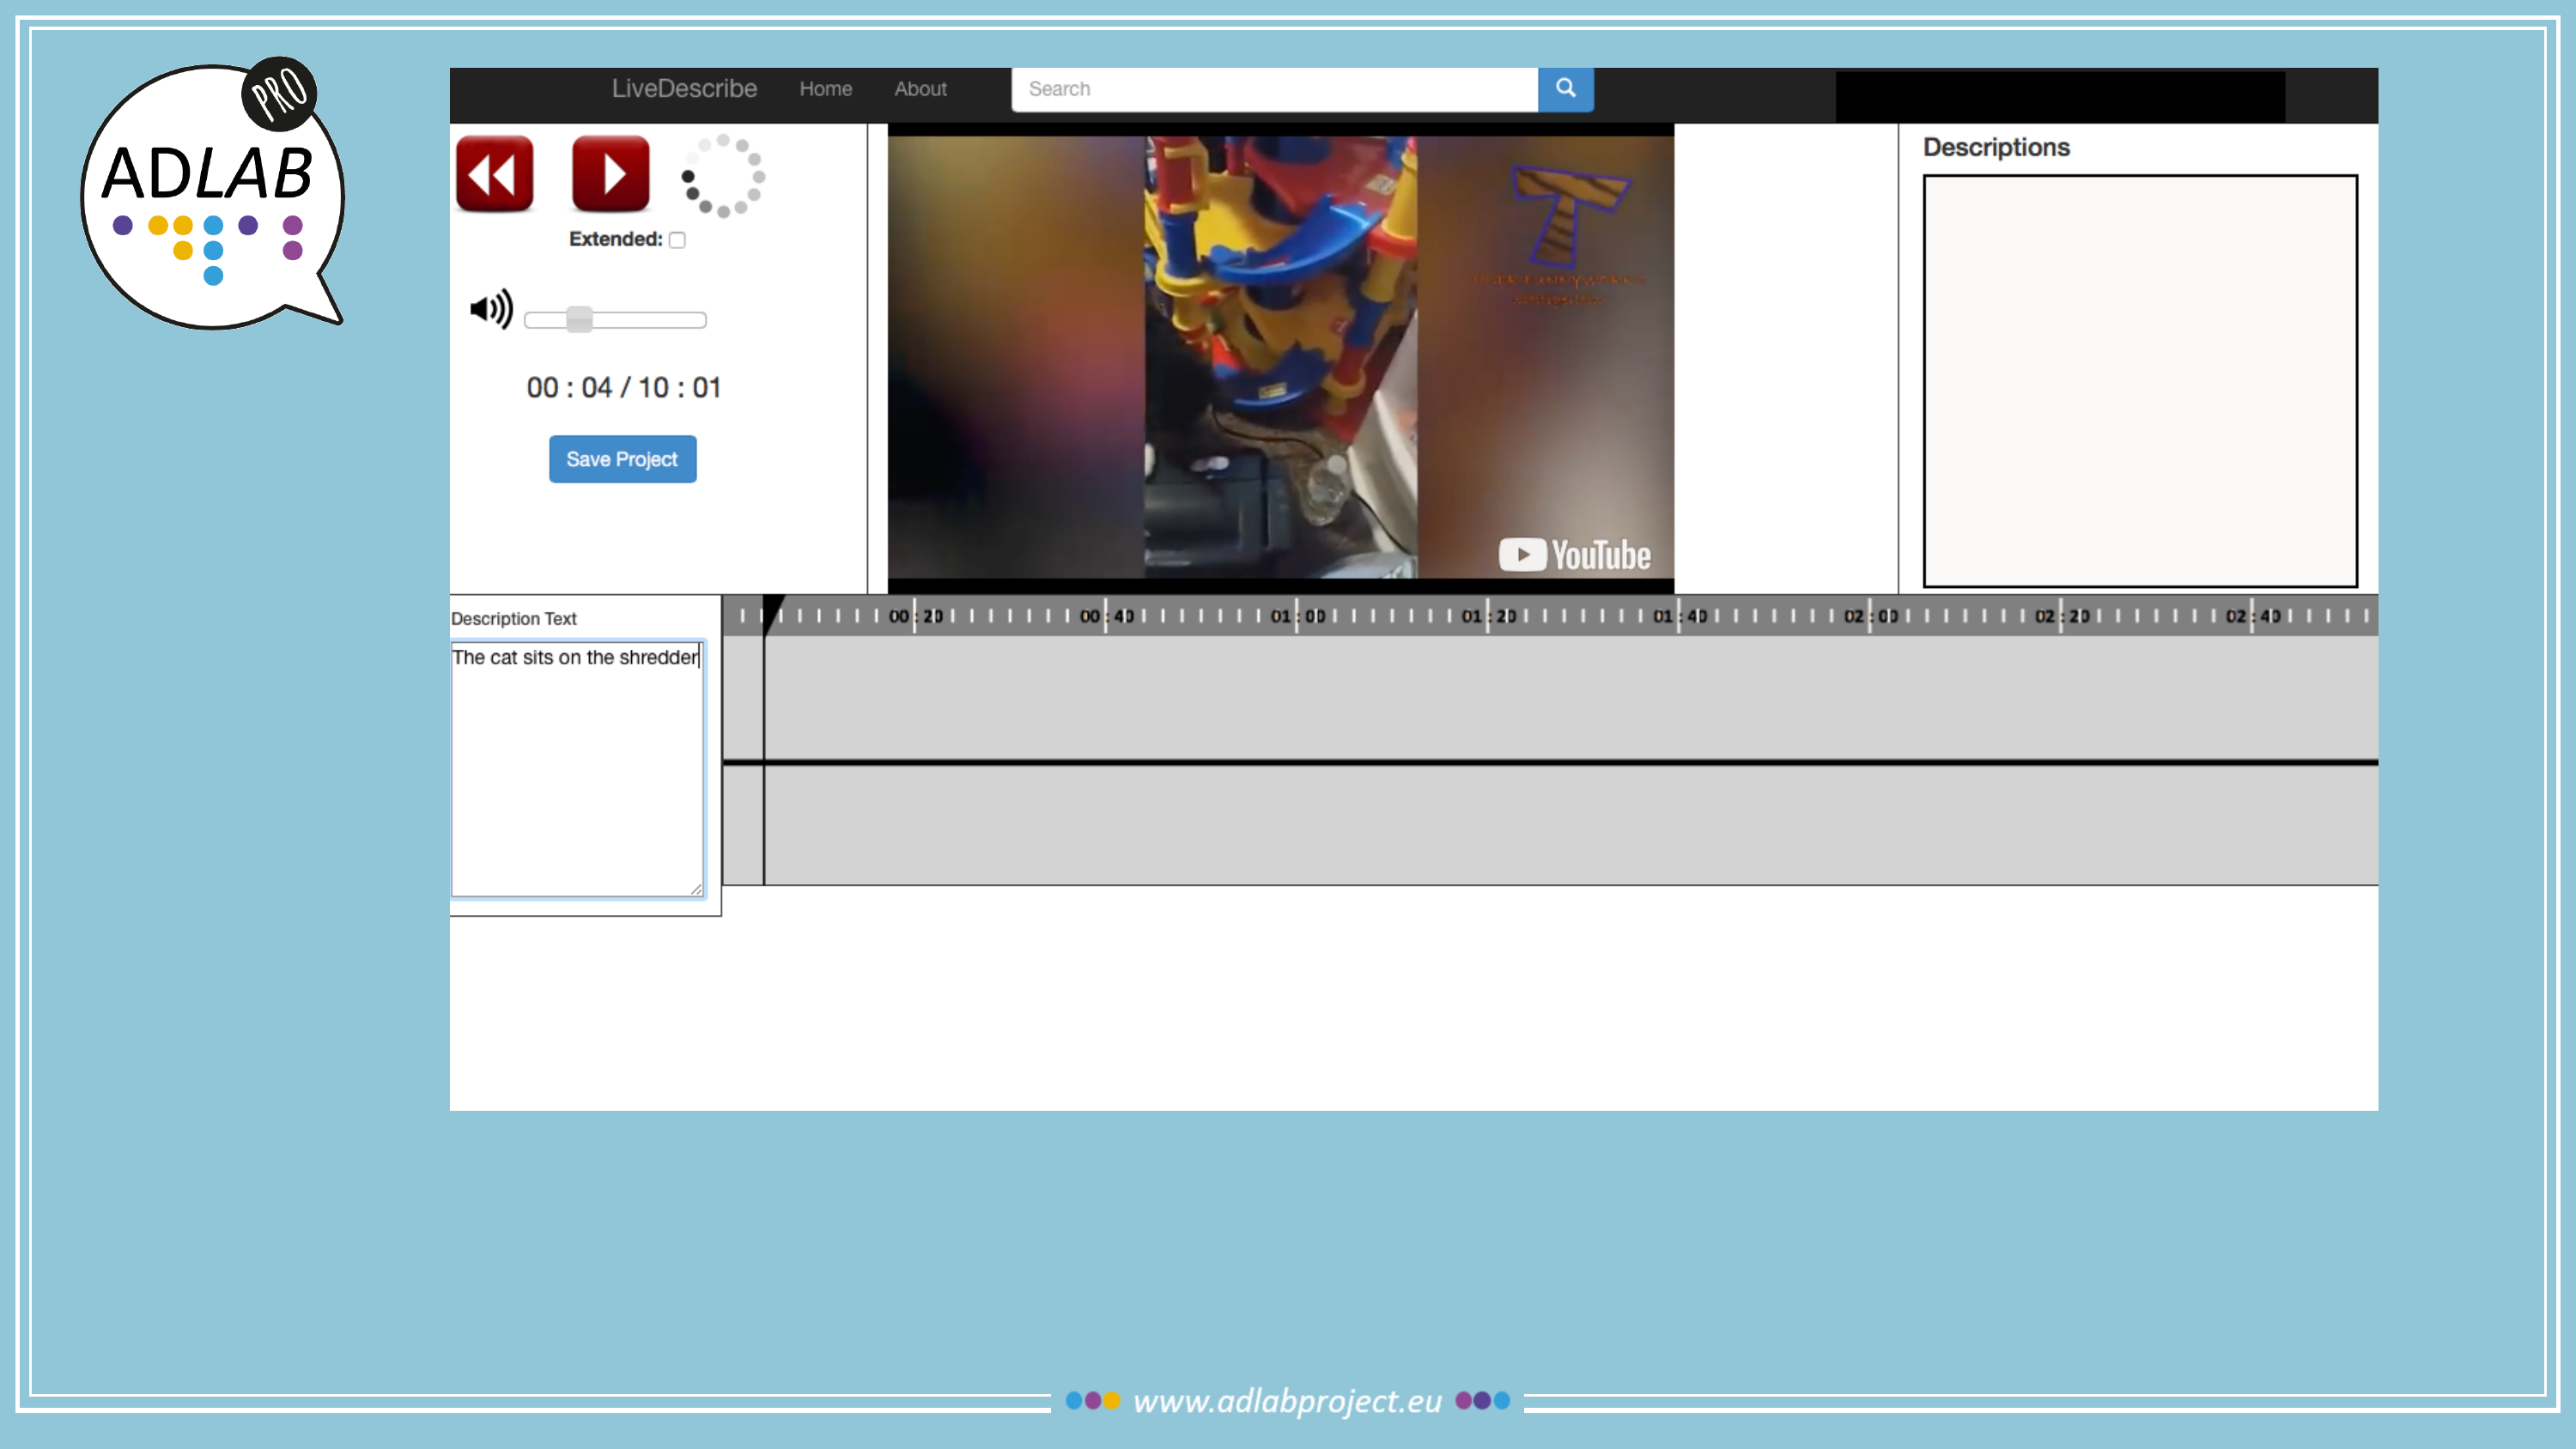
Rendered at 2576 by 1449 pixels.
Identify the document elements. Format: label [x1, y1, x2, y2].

picture [72, 49, 353, 330]
picture [450, 68, 2379, 1111]
picture [1051, 1378, 1524, 1429]
